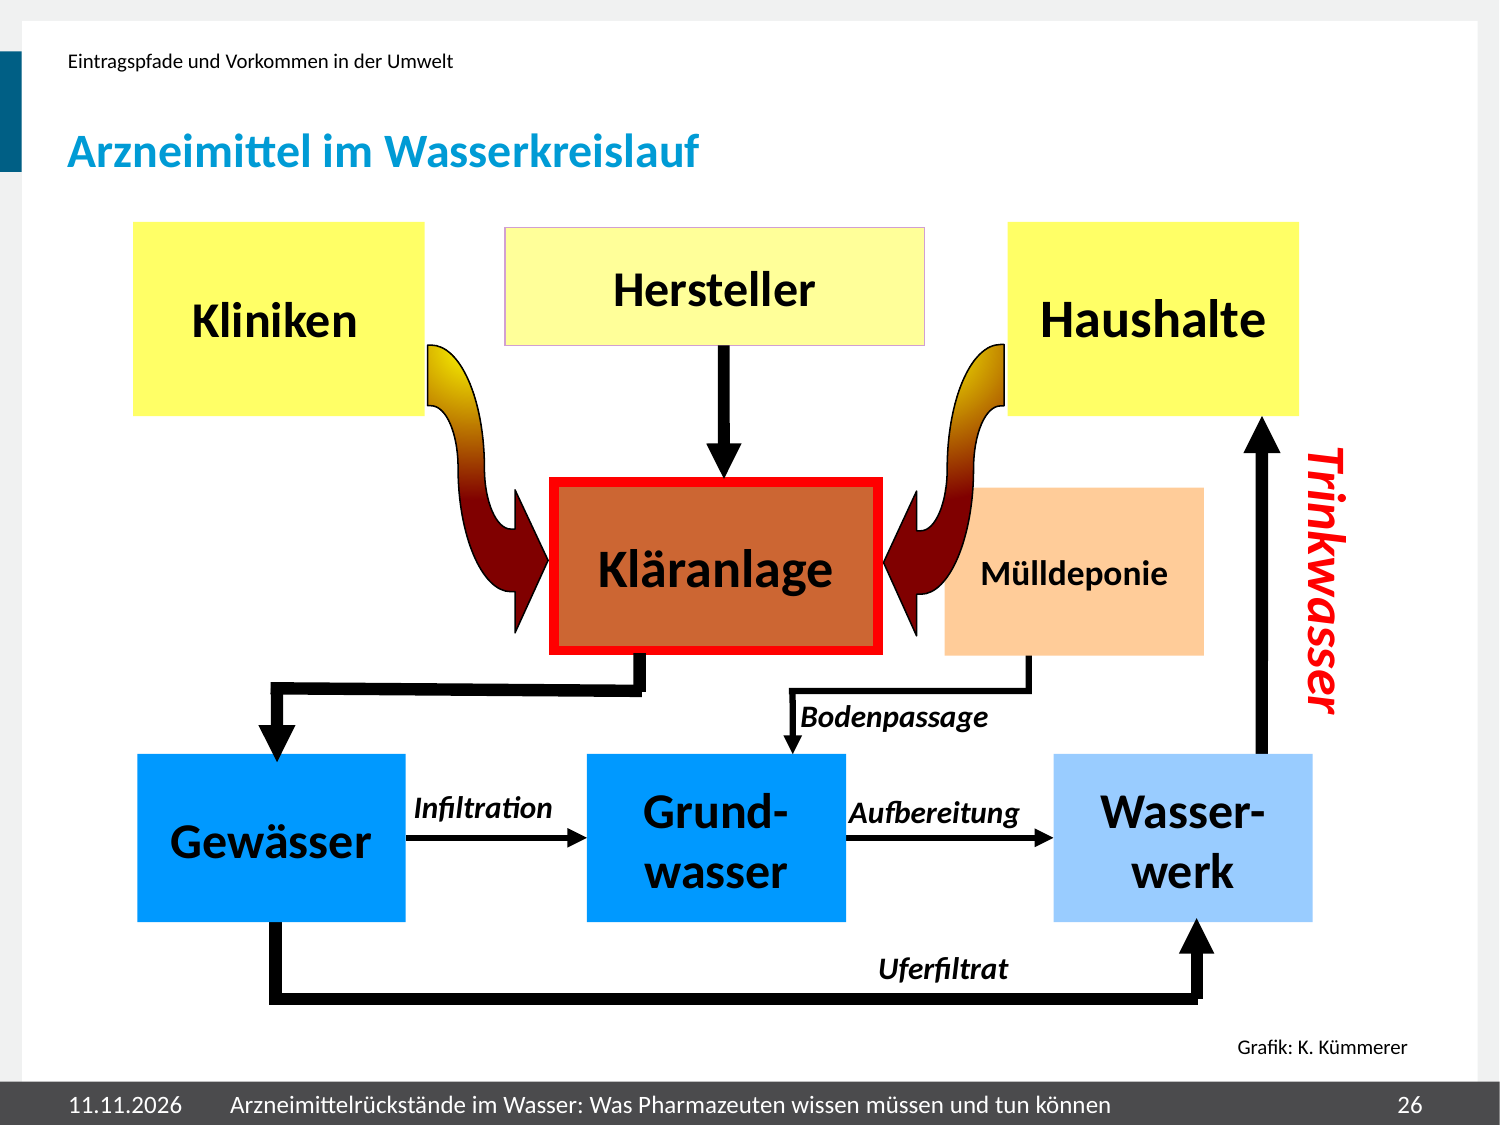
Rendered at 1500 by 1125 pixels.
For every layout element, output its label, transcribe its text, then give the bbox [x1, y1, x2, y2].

list Eintragspfade und Vorkommen in der Umwelt [67, 47, 1415, 85]
title Arzneimittel im Wasserkreislauf [67, 77, 1418, 178]
footer Arzneimittelrückstände im Wasser: Was Pharmazeuten wissen müssen und tun können [230, 1082, 1223, 1125]
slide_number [68, 1082, 230, 1125]
text_box Grafik: K. Kümmerer [761, 1025, 1423, 1066]
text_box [132, 221, 1371, 1000]
slide_number 26 [1331, 1082, 1423, 1125]
